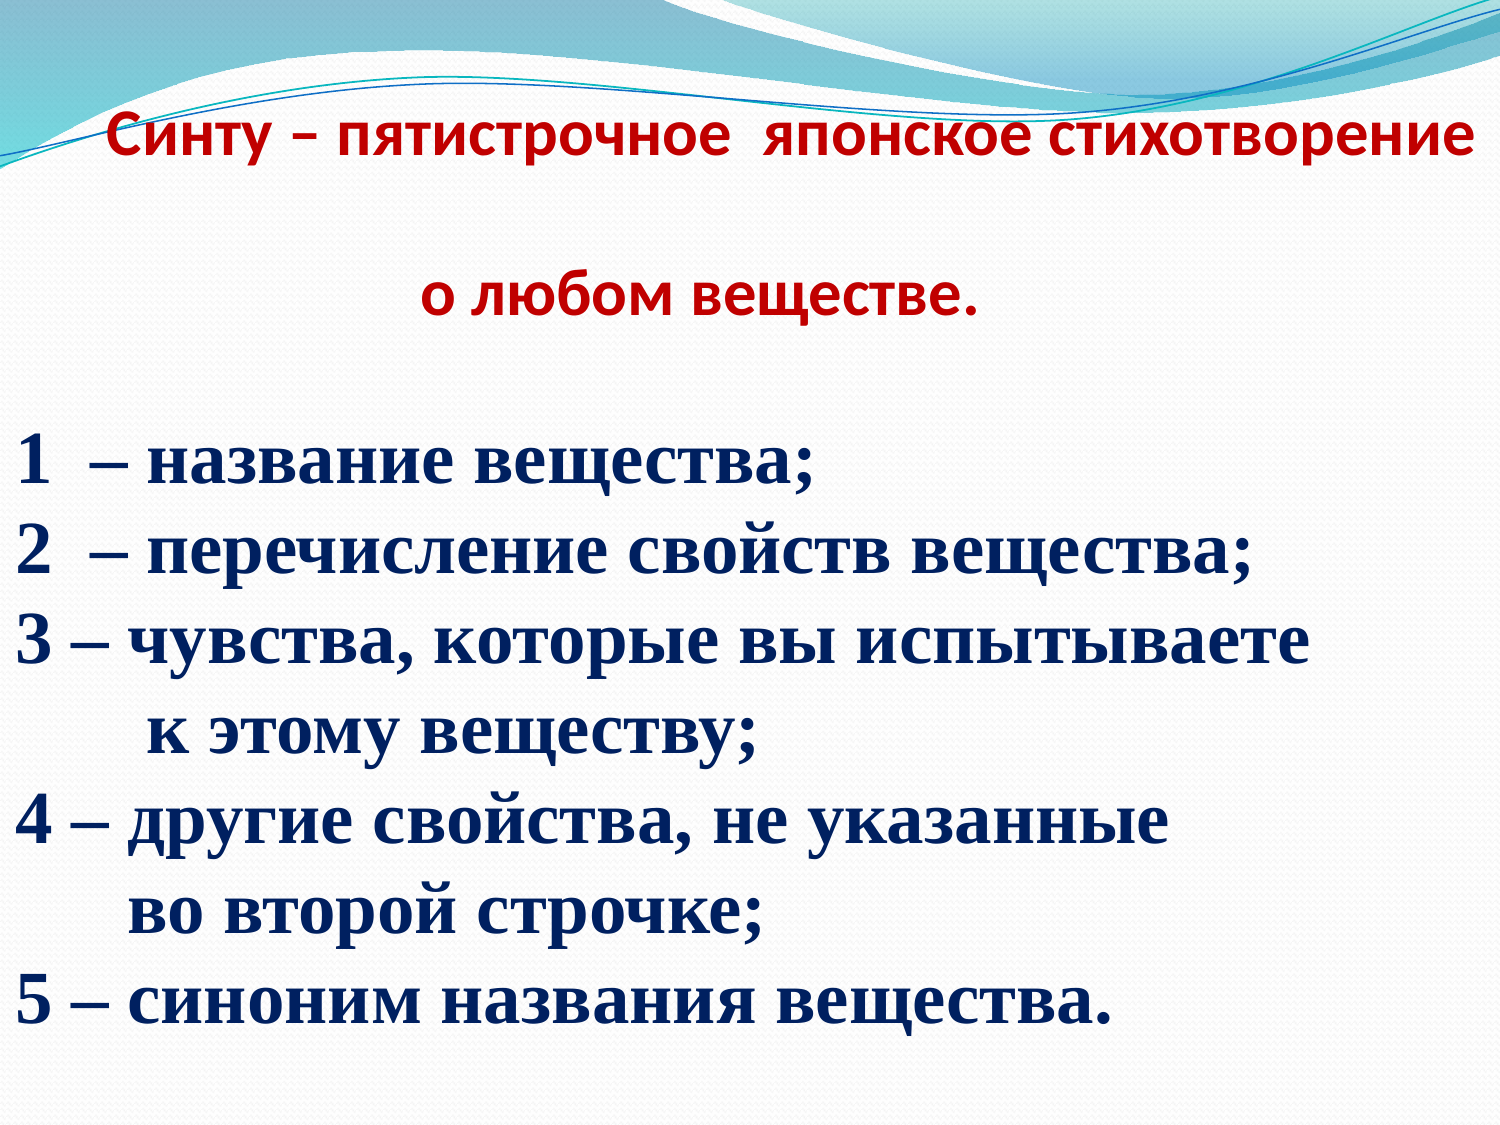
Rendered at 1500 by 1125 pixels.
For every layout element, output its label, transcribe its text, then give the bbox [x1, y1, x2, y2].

text_box Синту – пятистрочное японское стихотворение о любом веществе. 1 – название вещества; 2 – перечисление свойств вещества; 3 – чувства, которые вы испытываете к этому веществу; 4 – другие свойства, не указанные во второй строчке; 5 – синоним названия вещества. [0, 81, 1500, 1047]
